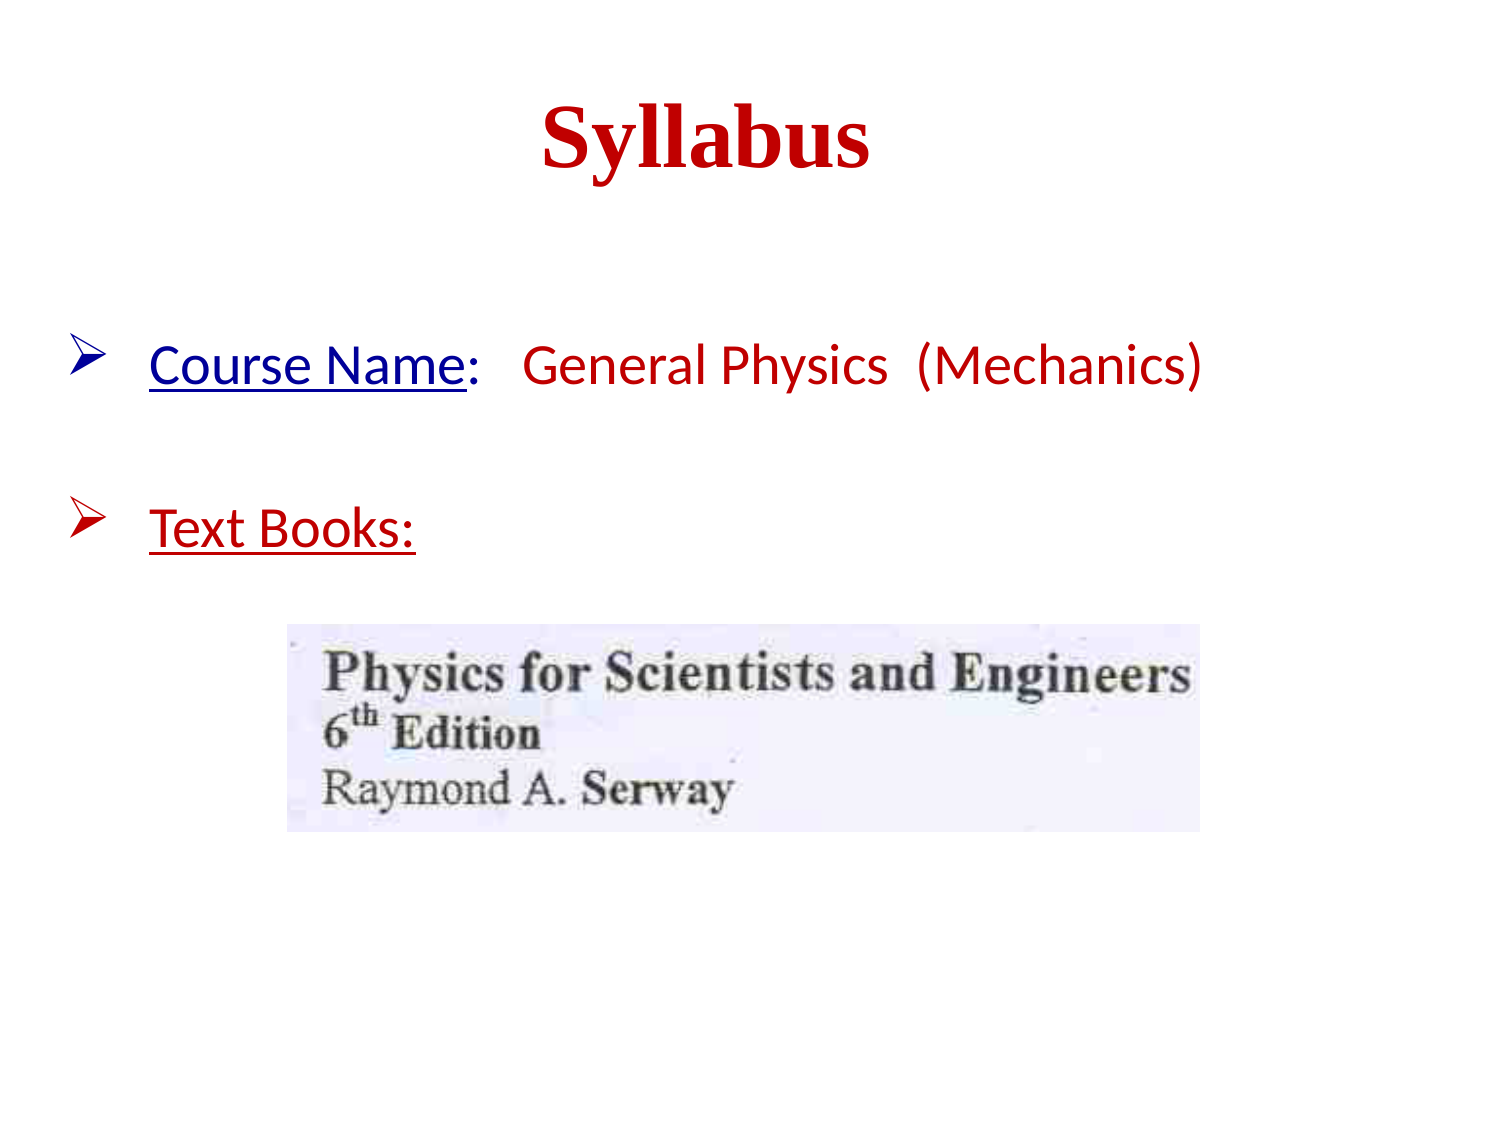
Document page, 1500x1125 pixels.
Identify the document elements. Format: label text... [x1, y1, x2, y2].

title Syllabus [362, 50, 1050, 213]
subtitle Course Name: General Physics (Mechanics) Text Books: [50, 237, 1275, 1125]
picture [287, 624, 1201, 832]
